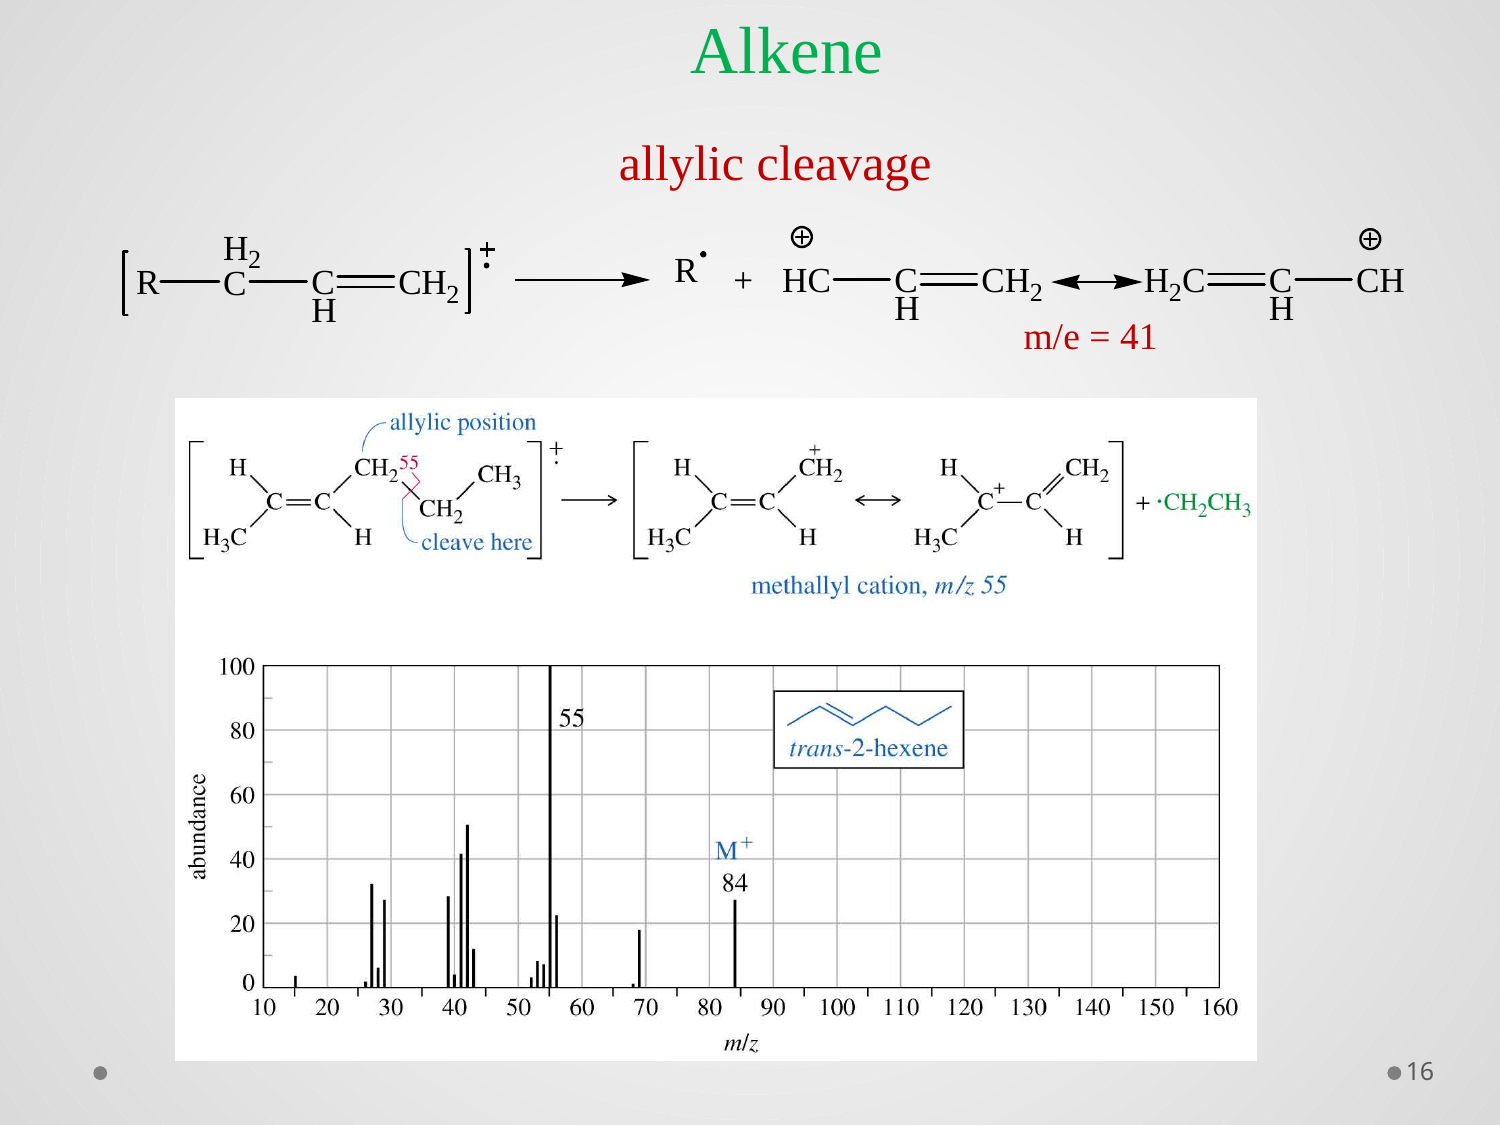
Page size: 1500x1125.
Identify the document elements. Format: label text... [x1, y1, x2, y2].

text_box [116, 222, 1405, 366]
picture [175, 398, 1257, 1061]
slide_number 16 [1401, 1042, 1494, 1103]
text_box allylic cleavage [603, 122, 947, 198]
text_box Alkene [675, 0, 899, 95]
